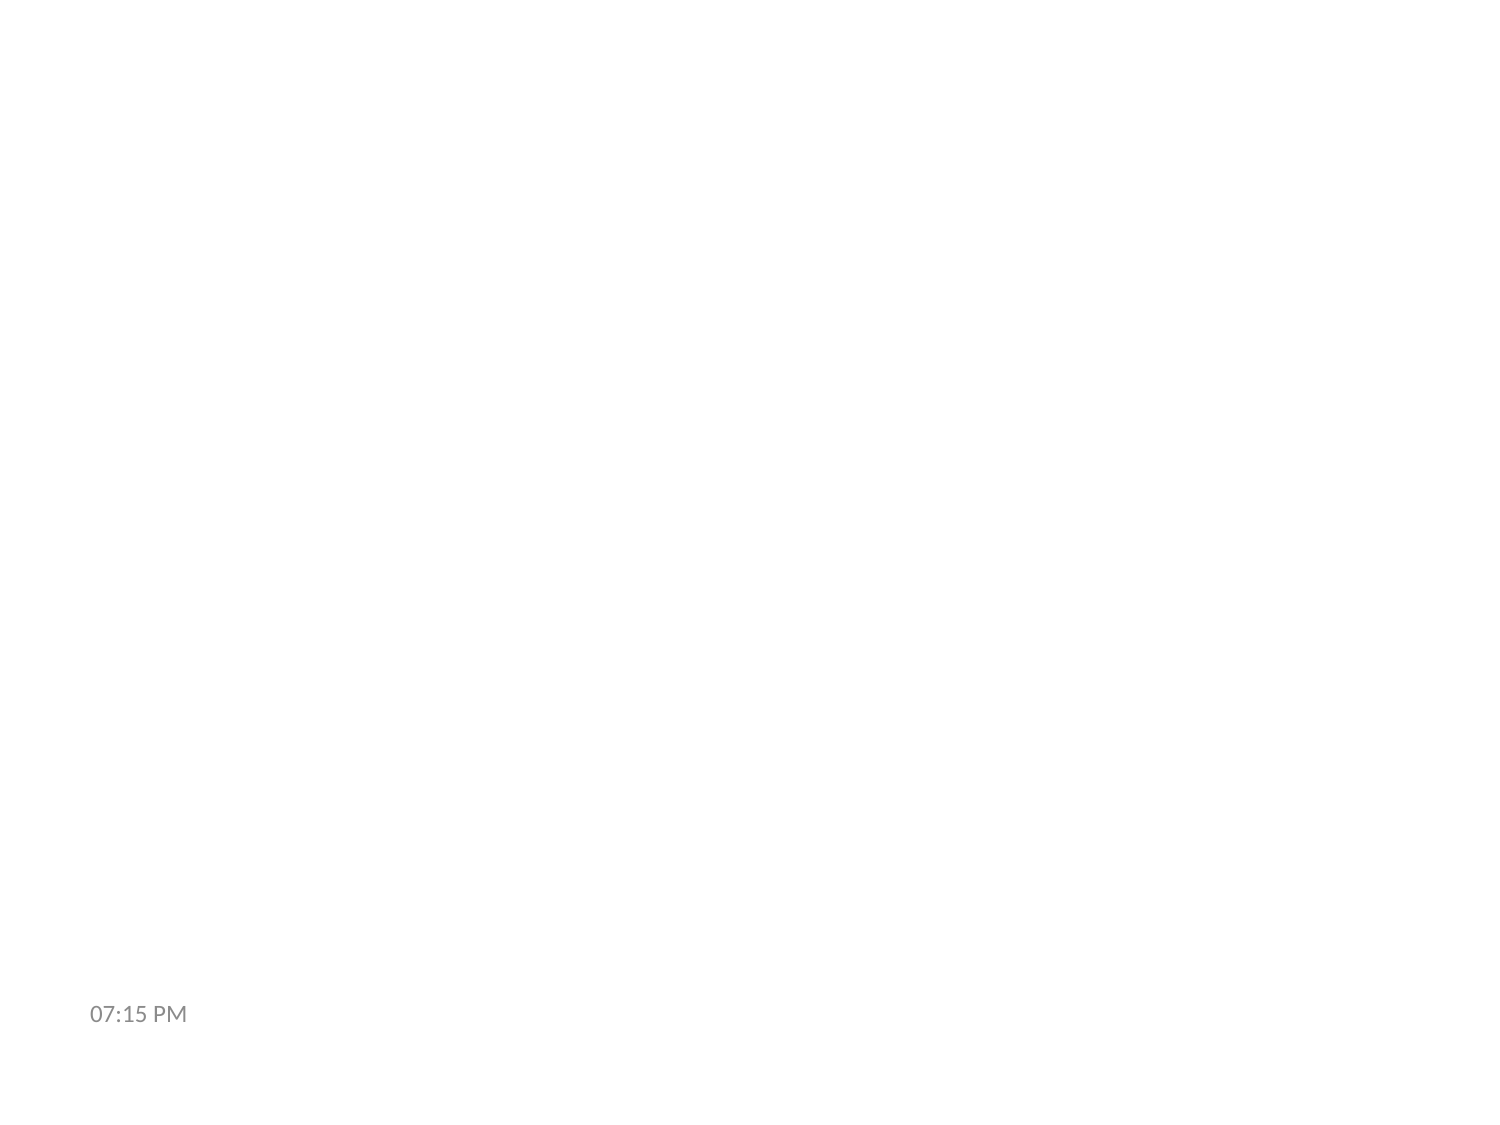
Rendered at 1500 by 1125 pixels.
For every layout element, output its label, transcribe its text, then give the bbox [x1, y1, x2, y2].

text_box 3:35 PM [75, 982, 425, 1043]
